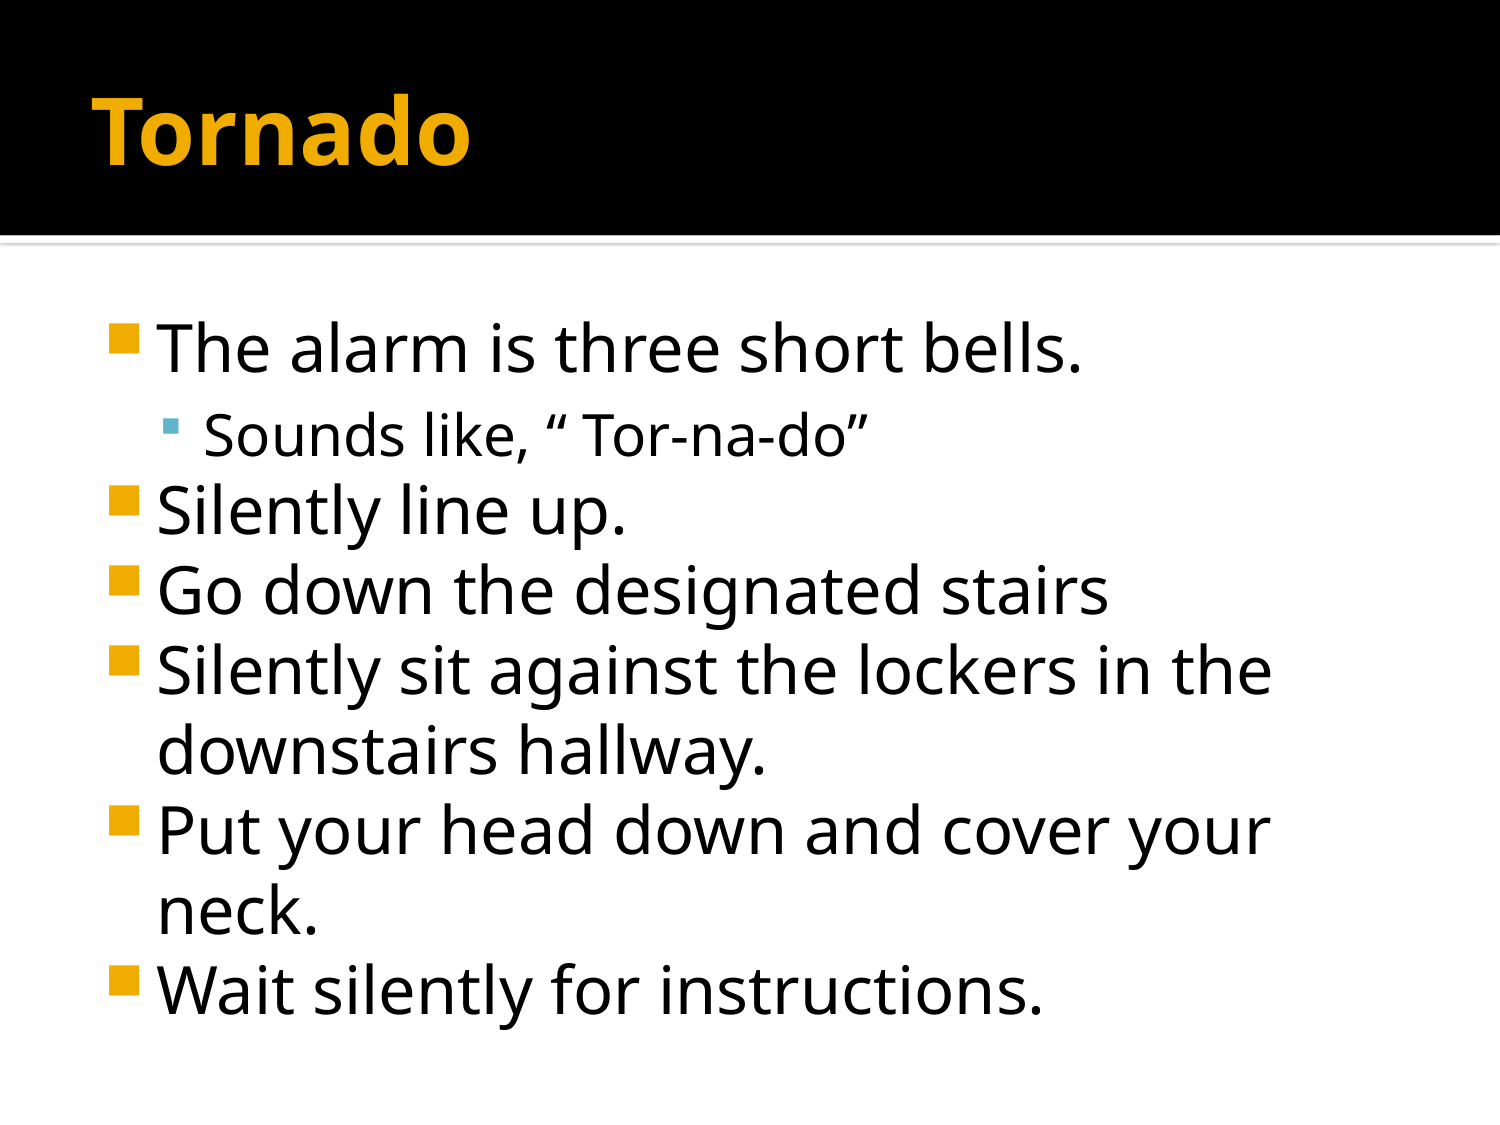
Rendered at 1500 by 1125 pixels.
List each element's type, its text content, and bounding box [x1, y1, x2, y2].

title Tornado [75, 25, 1425, 231]
list The alarm is three short bells. Sounds like, “ Tor-na-do” Silently line up. Go down the designated stairs Silently sit against the lockers in the downstairs hallway. Put your head down and cover your neck. Wait silently for instructions. [75, 291, 1425, 1050]
